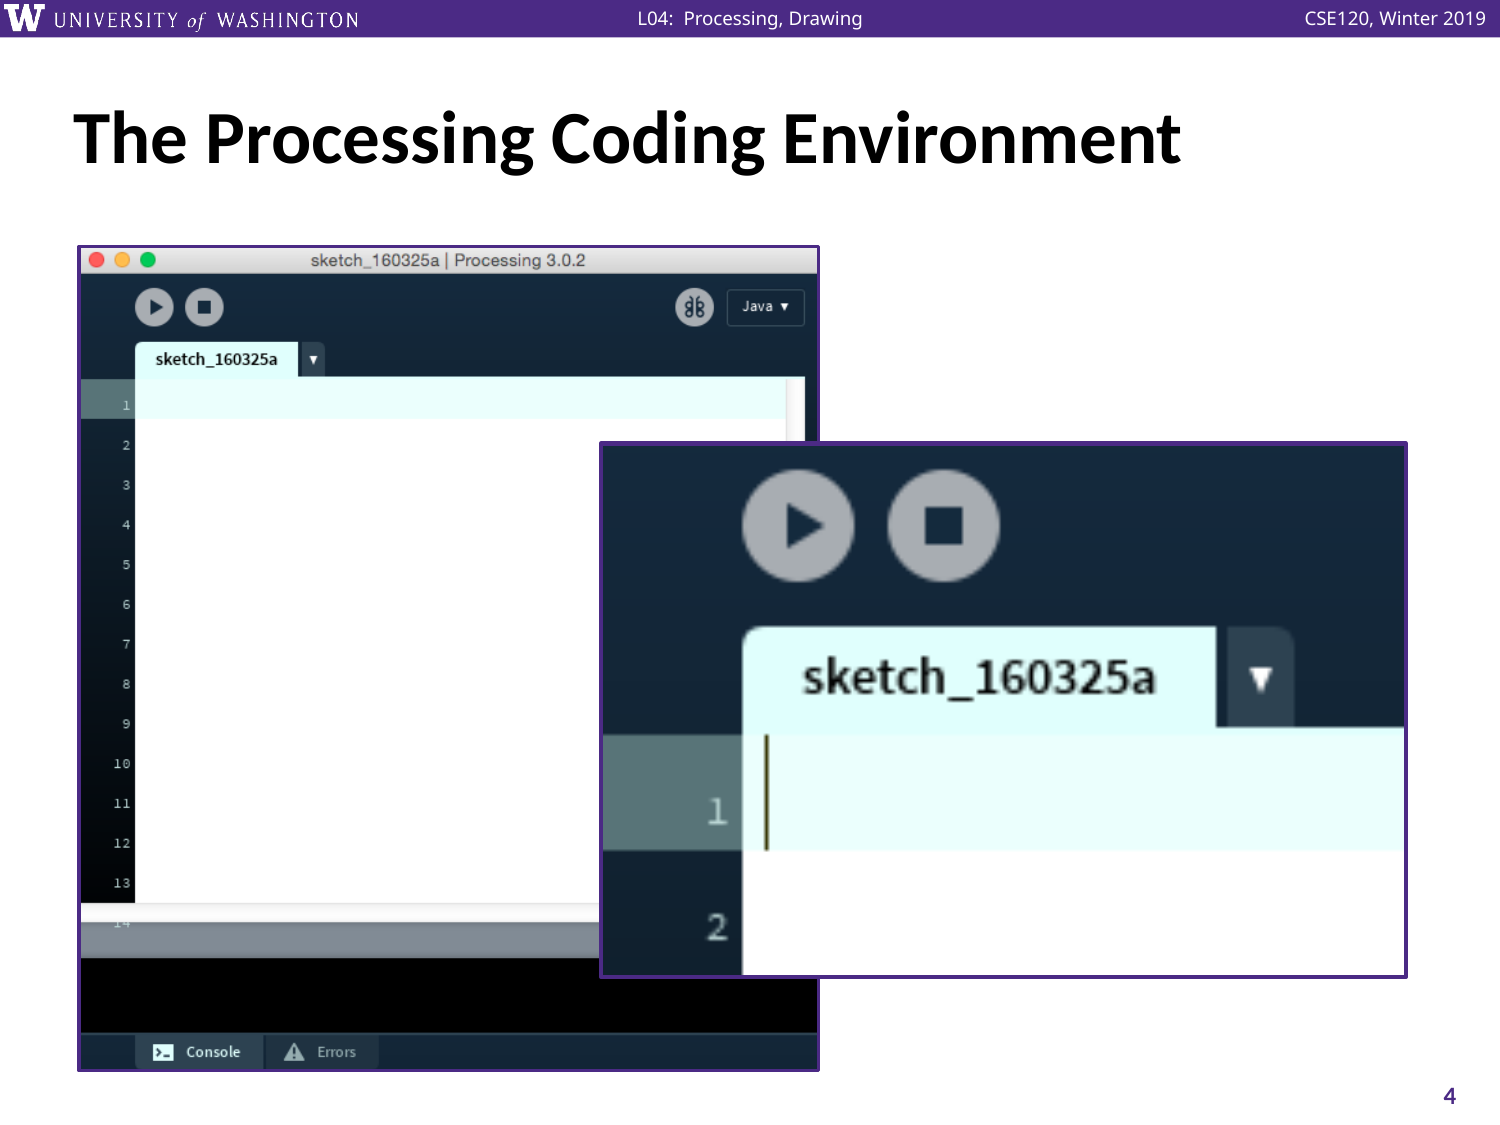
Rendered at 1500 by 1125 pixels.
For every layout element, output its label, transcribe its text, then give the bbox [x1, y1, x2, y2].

title The Processing Coding Environment [58, 71, 1438, 197]
slide_number 4 [1400, 1065, 1500, 1125]
picture [4, 4, 358, 32]
picture [80, 247, 1405, 1070]
